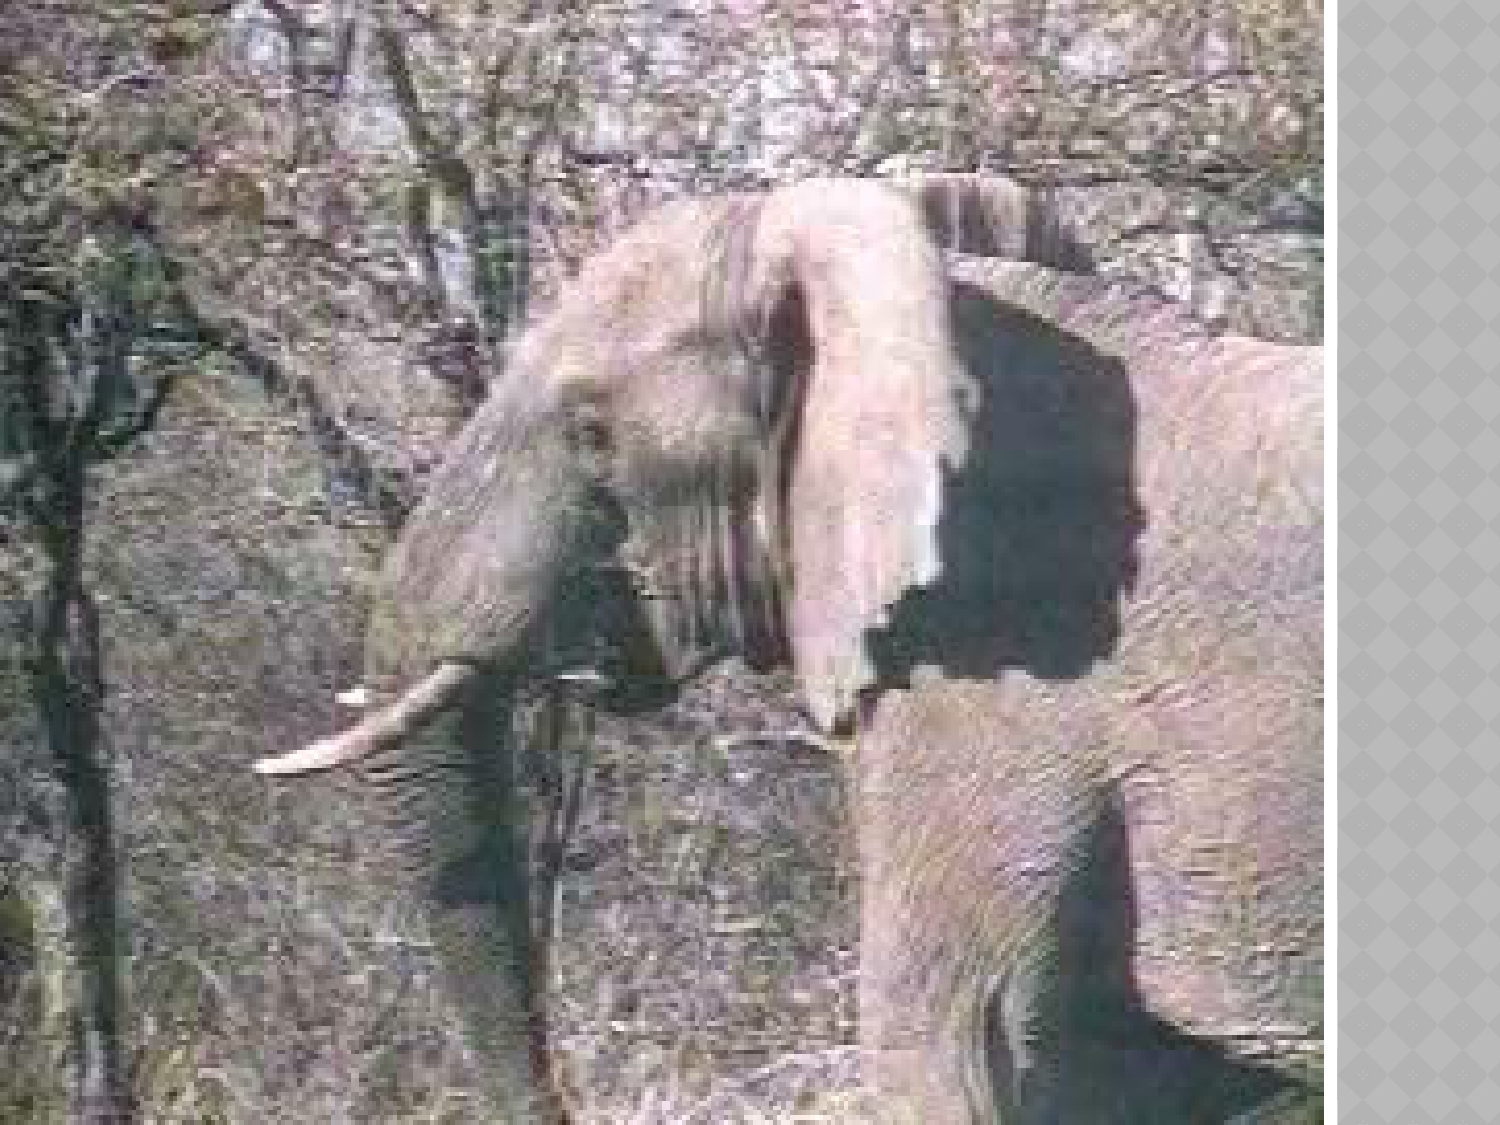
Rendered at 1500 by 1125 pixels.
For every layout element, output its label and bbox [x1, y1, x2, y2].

list [0, 0, 1325, 1125]
